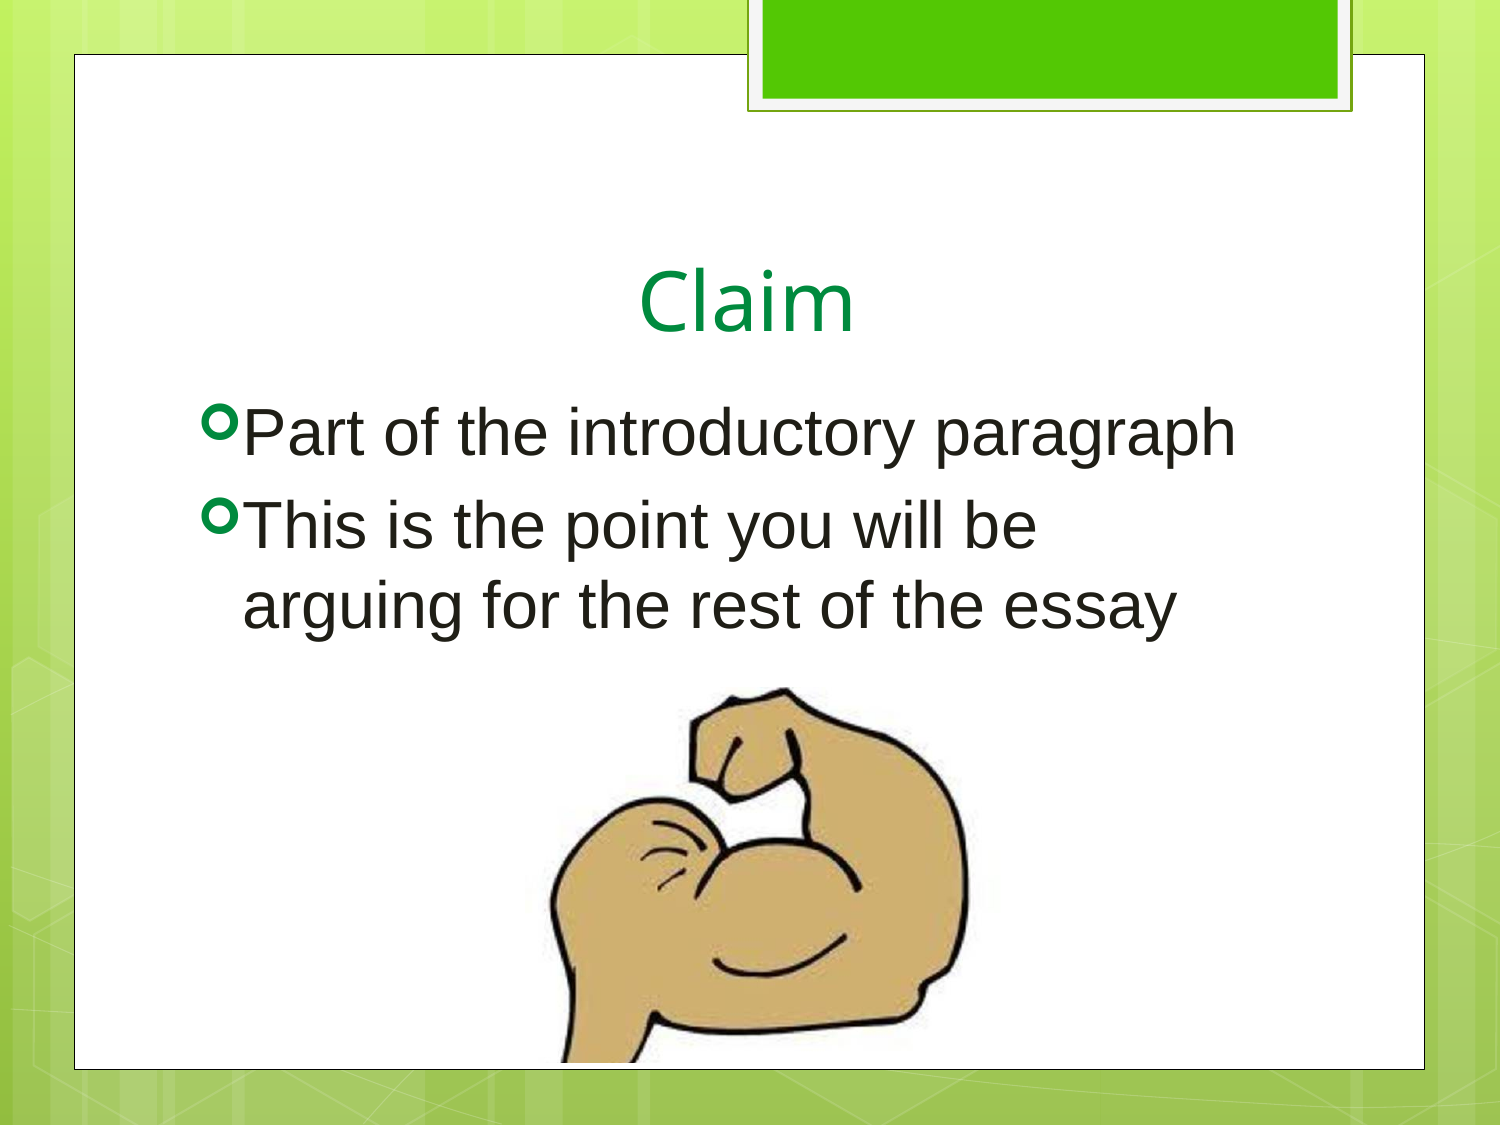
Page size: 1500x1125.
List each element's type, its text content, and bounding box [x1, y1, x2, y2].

picture [524, 687, 1002, 1063]
list Part of the introductory paragraph This is the point you will be arguing for the rest of the essay [171, 381, 1283, 957]
title Claim [171, 168, 1324, 357]
